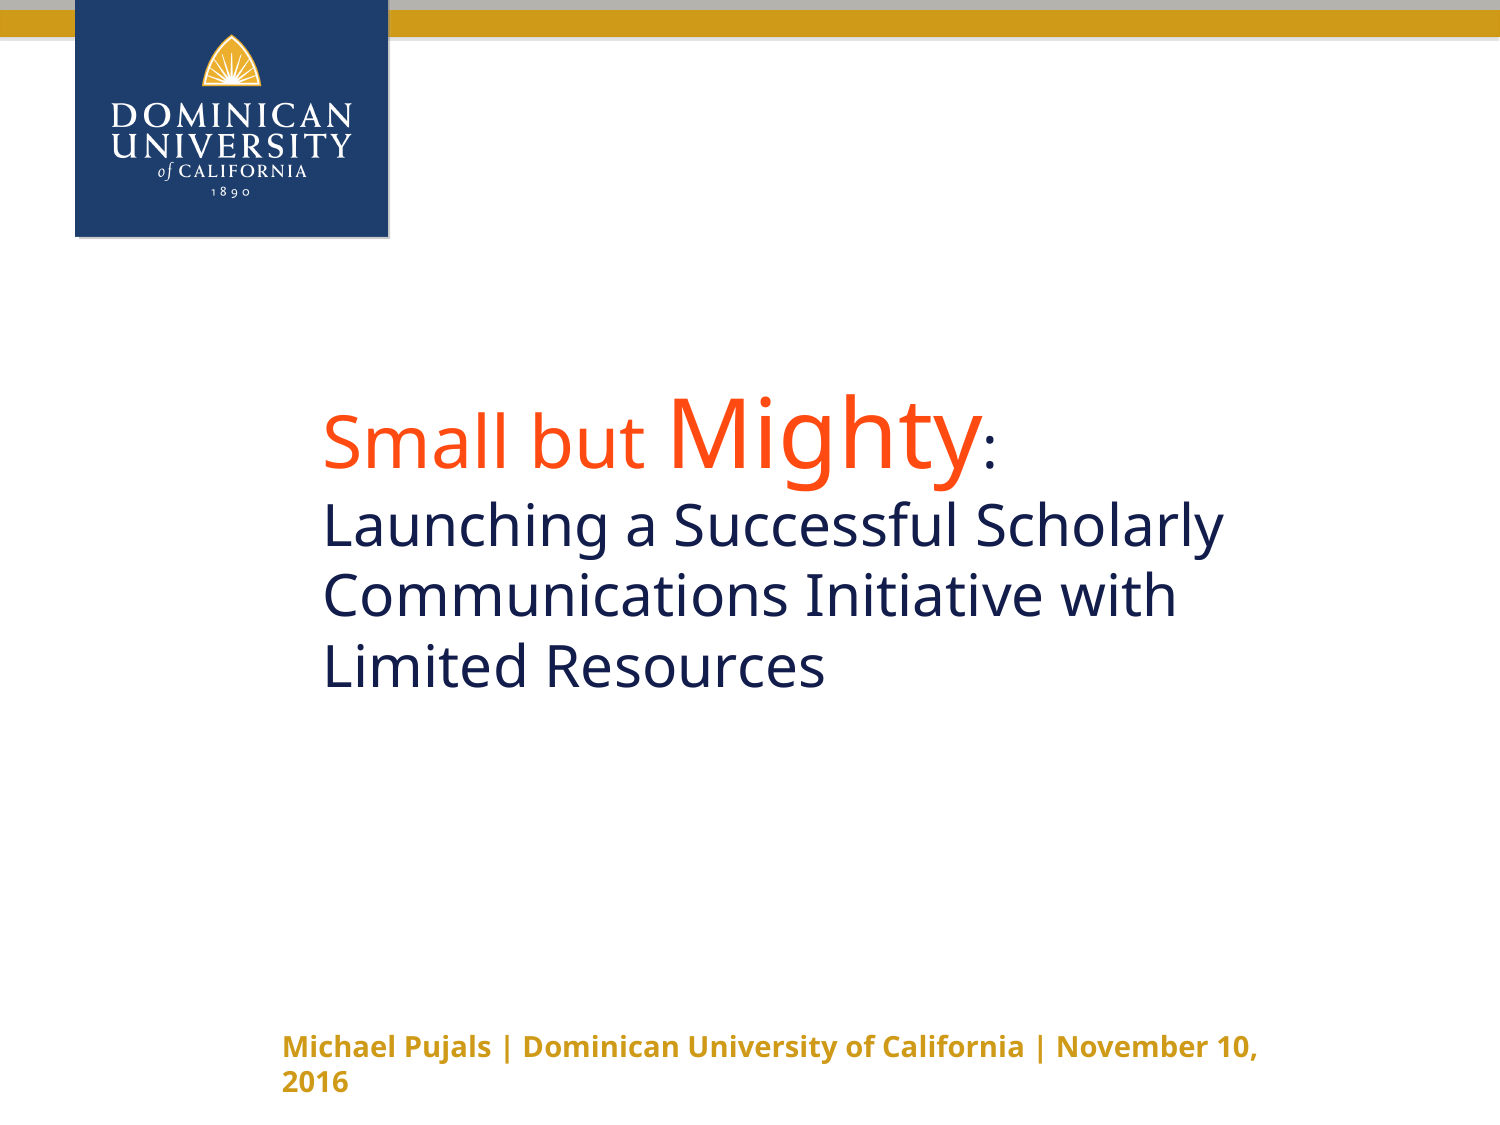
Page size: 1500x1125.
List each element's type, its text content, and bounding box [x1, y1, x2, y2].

subtitle Michael Pujals | Dominican University of California | November 10, 2016 [266, 1020, 1311, 1125]
title Small but Mighty: Launching a Successful Scholarly Communications Initiative with Limited Resources [307, 359, 1271, 781]
picture [75, 0, 388, 237]
